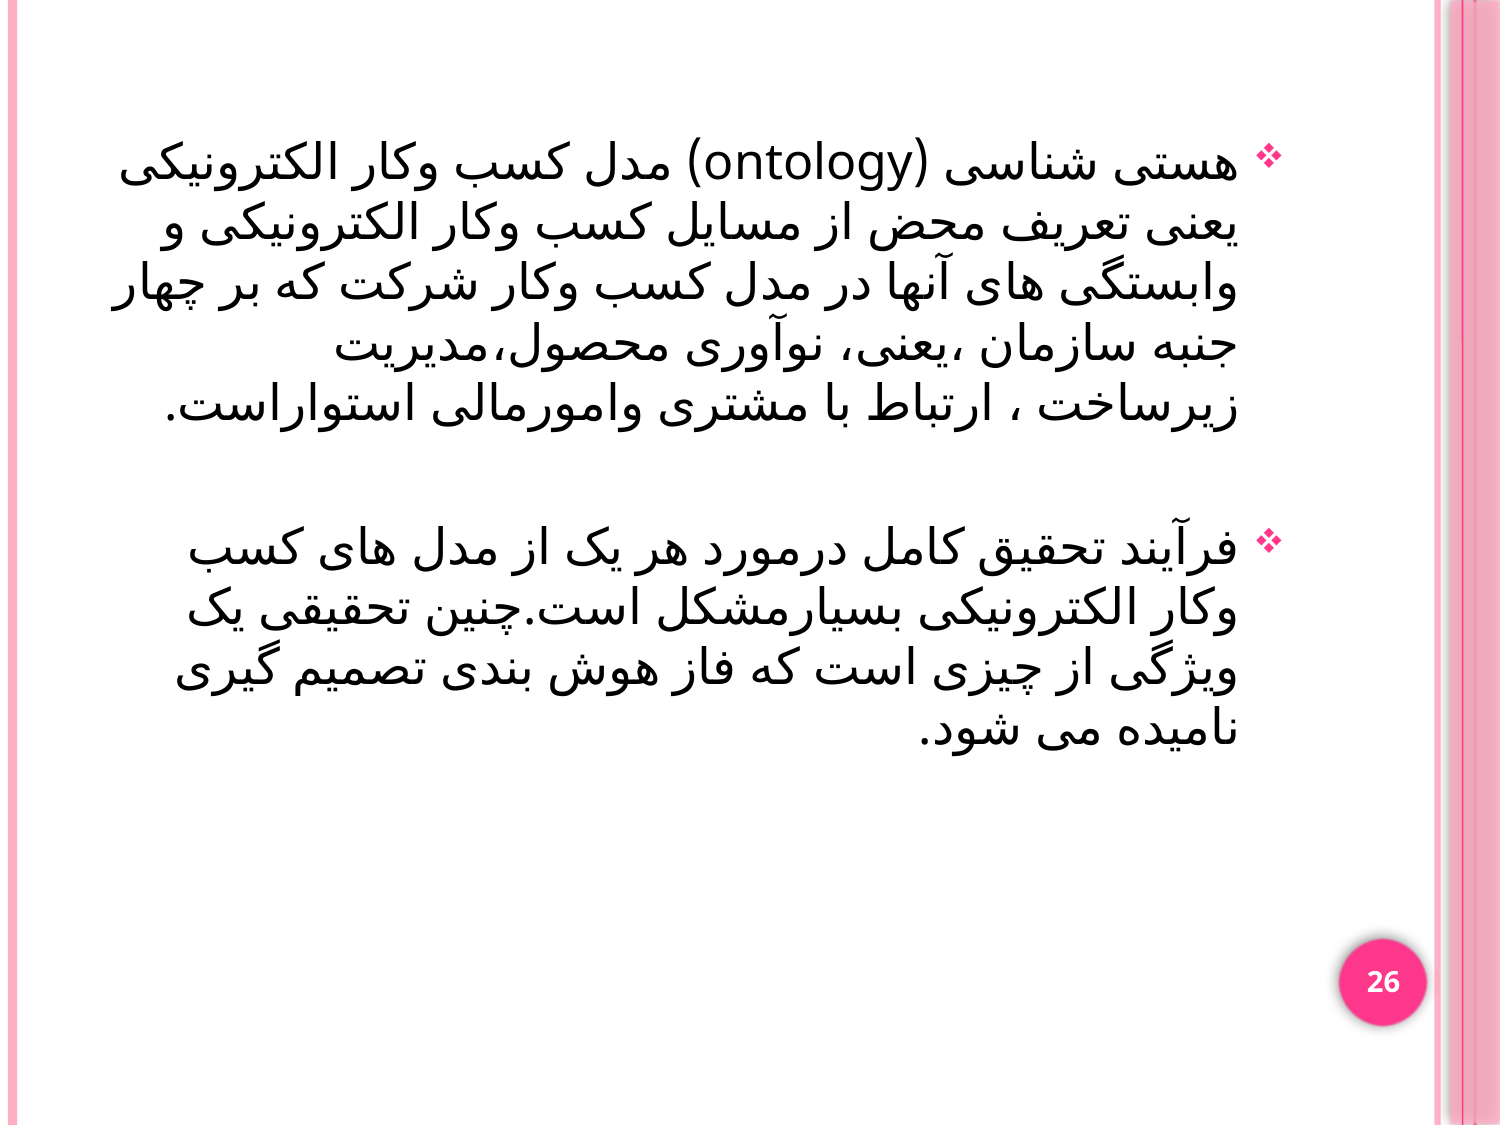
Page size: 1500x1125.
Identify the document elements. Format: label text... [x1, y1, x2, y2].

slide_number 26 [1333, 940, 1434, 1027]
list هستی شناسی (ontology) مدل کسب وکار الکترونیکی یعنی تعریف محض از مسایل کسب وکار الکترونیکی و وابستگی های آنها در مدل کسب وکار شرکت که بر چهار جنبه سازمان ،یعنی، نوآوری محصول،مدیریت زیرساخت ، ارتباط با مشتری وامورمالی استواراست. فرآیند تحقیق کامل درمورد هر یک از مدل های کسب وکار الکترونیکی بسیارمشکل است.چنین تحقیقی یک ویژگی از چیزی است که فاز هوش بندی تصمیم گیری نامیده می شود. [75, 50, 1300, 1062]
